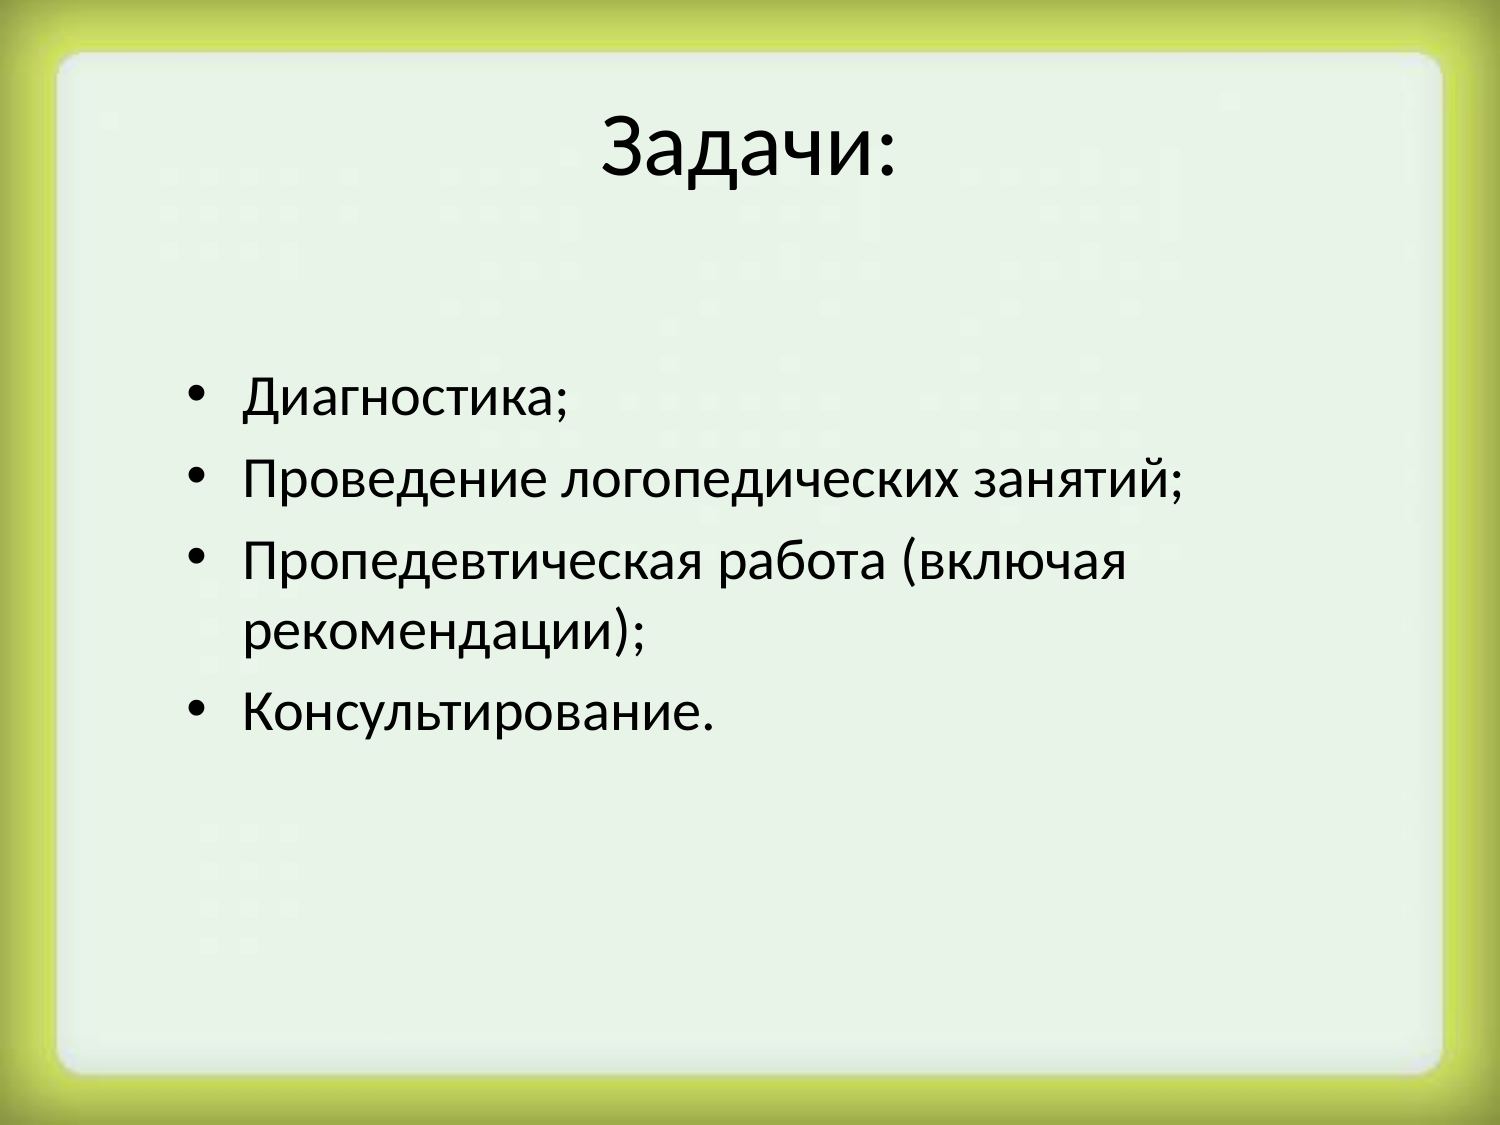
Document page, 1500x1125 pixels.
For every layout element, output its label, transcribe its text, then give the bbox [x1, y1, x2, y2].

picture [0, 0, 1500, 1125]
title Задачи: [75, 45, 1425, 233]
list Диагностика; Проведение логопедических занятий; Пропедевтическая работа (включая рекомендации); Консультирование. [171, 349, 1258, 1005]
